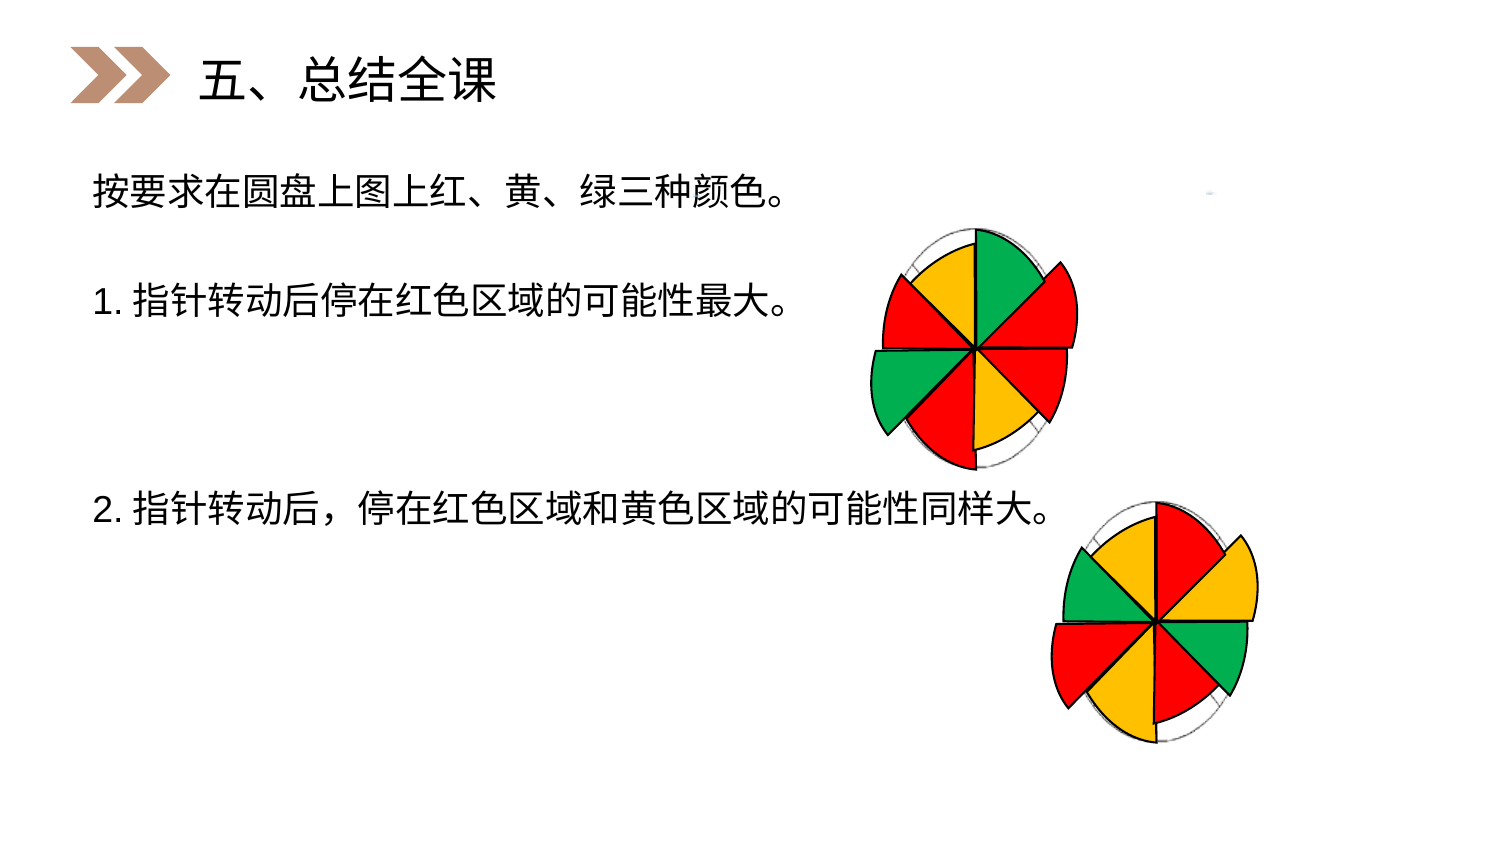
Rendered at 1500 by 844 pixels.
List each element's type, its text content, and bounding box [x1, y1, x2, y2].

text_box 五、总结全课 [186, 49, 816, 102]
picture [1202, 188, 1220, 196]
text_box 2.指针转动后，停在红色区域和黄色区域的可能性同样大。 [81, 469, 1133, 591]
picture [855, 219, 1085, 472]
text_box 1.指针转动后停在红色区域的可能性最大。 [81, 262, 816, 383]
text_box 按要求在圆盘上图上红、黄、绿三种颜色。 [81, 139, 1165, 261]
picture [1035, 492, 1266, 746]
picture [688, 191, 706, 199]
